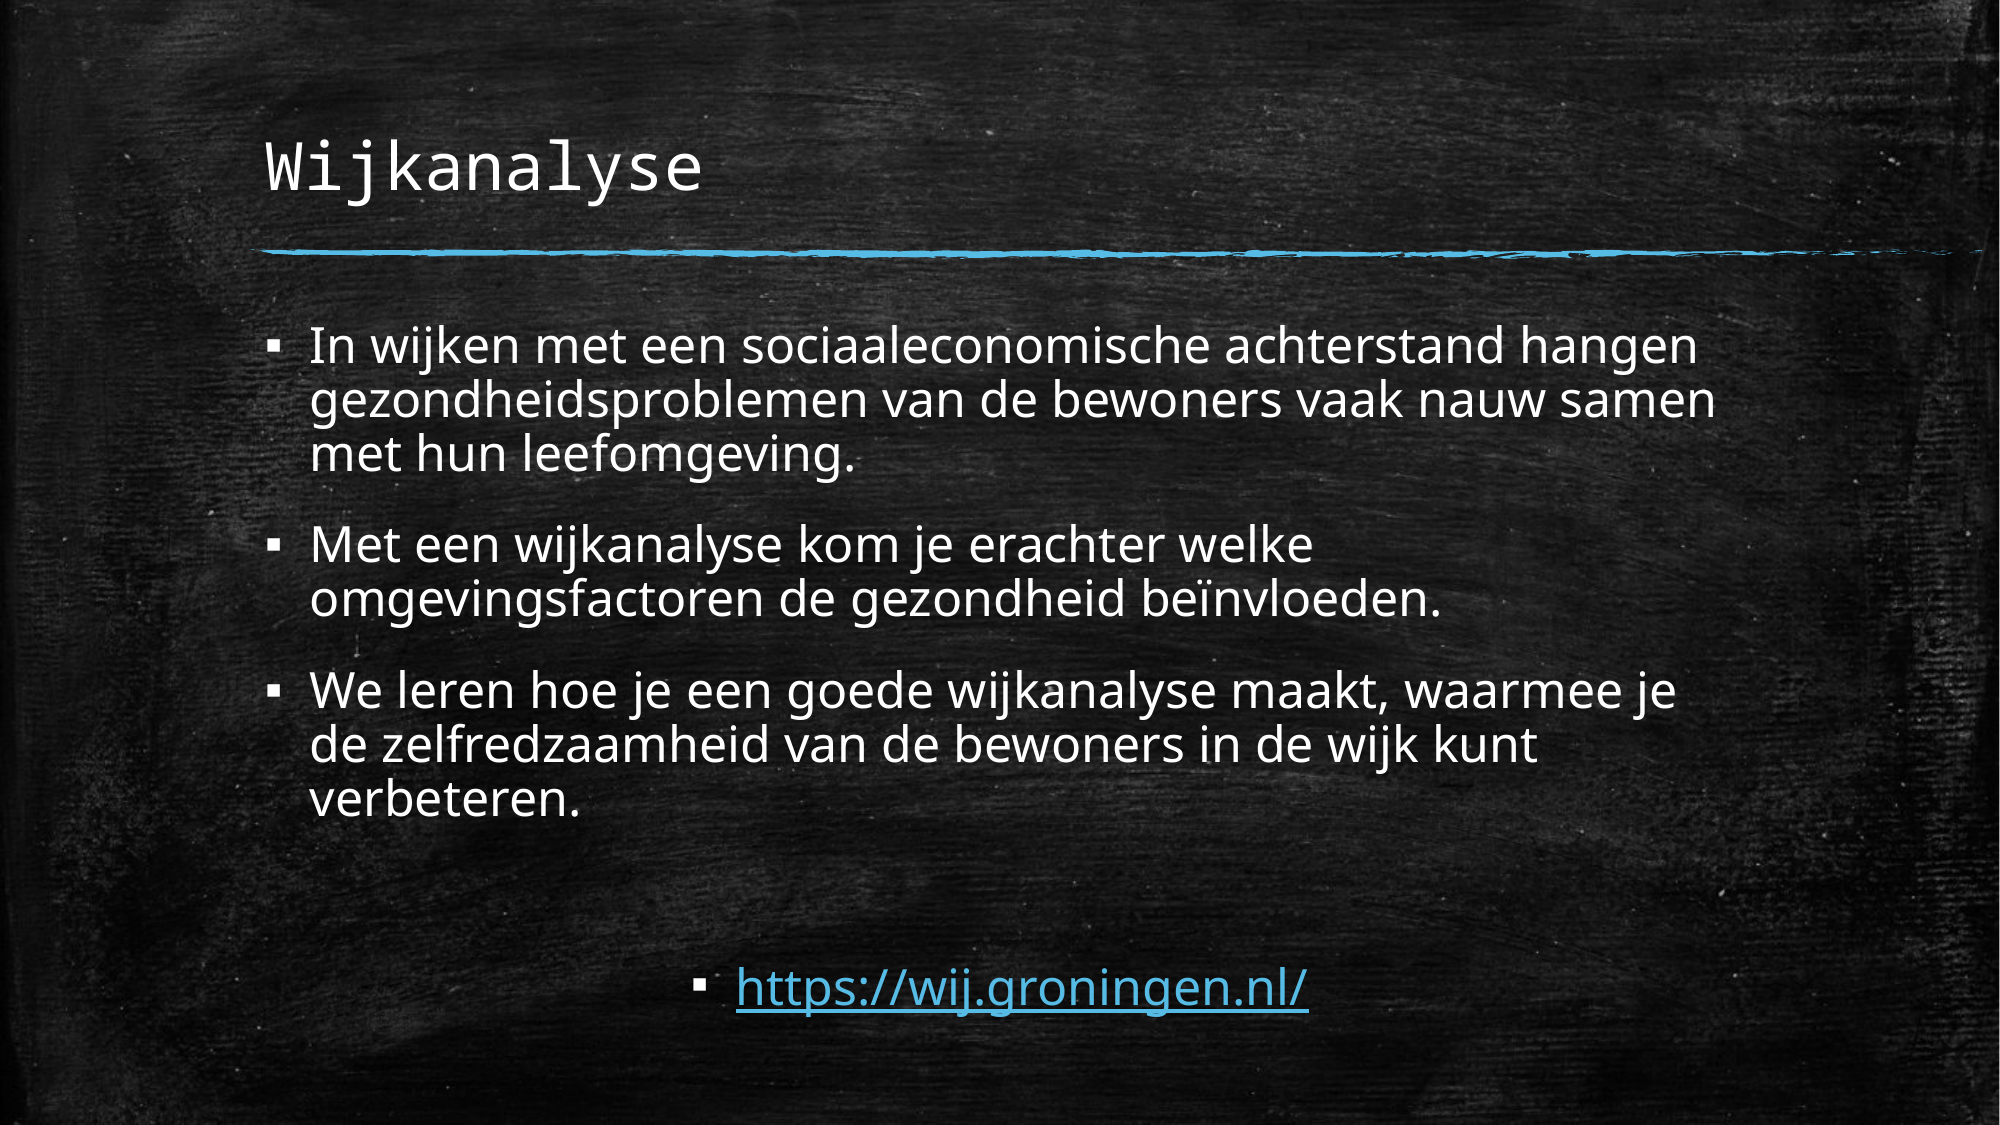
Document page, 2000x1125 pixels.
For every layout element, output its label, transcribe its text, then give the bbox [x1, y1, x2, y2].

list In wijken met een sociaaleconomische achterstand hangen gezondheidsproblemen van de bewoners vaak nauw samen met hun leefomgeving. Met een wijkanalyse kom je erachter welke omgevingsfactoren de gezondheid beïnvloeden. We leren hoe je een goede wijkanalyse maakt, waarmee je de zelfredzaamheid van de bewoners in de wijk kunt verbeteren. https://wij.groningen.nl/ [249, 312, 1750, 1013]
title Wijkanalyse [249, 45, 1750, 213]
